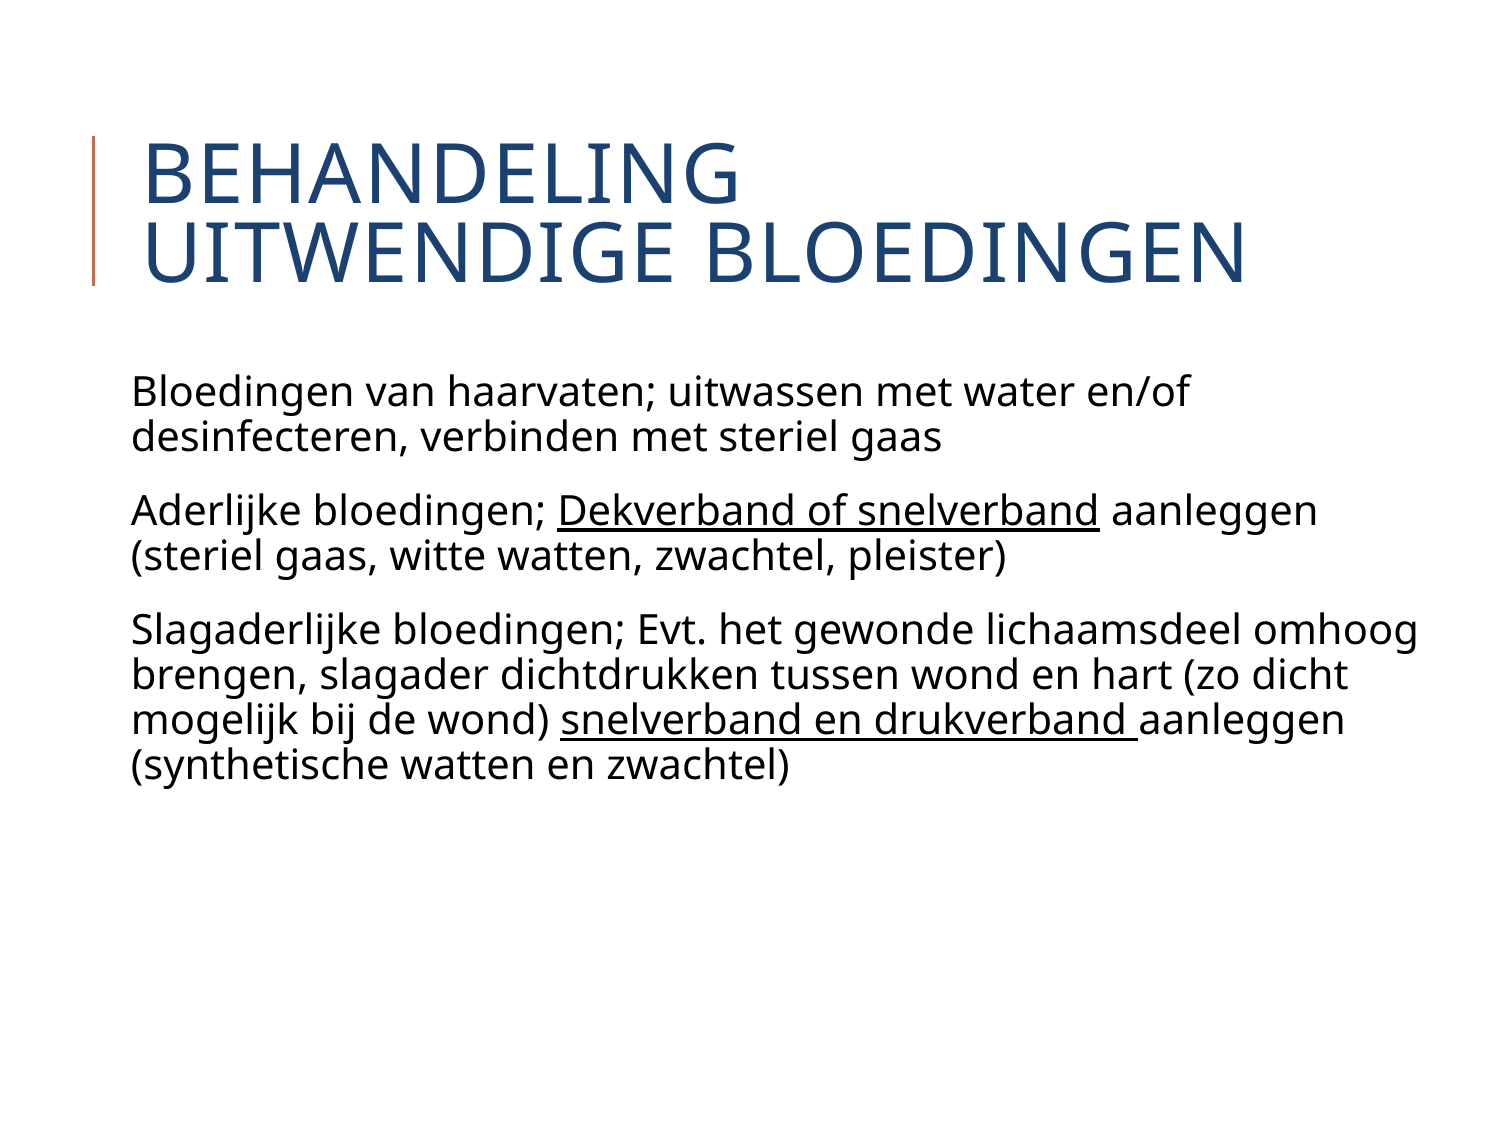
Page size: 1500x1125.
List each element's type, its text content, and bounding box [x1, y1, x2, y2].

list Bloedingen van haarvaten; uitwassen met water en/of desinfecteren, verbinden met steriel gaas Aderlijke bloedingen; Dekverband of snelverband aanleggen (steriel gaas, witte watten, zwachtel, pleister) Slagaderlijke bloedingen; Evt. het gewonde lichaamsdeel omhoog brengen, slagader dichtdrukken tussen wond en hart (zo dicht mogelijk bij de wond) snelverband en drukverband aanleggen (synthetische watten en zwachtel) [108, 362, 1428, 836]
title Behandeling uitwendige bloedingen [126, 96, 1322, 342]
